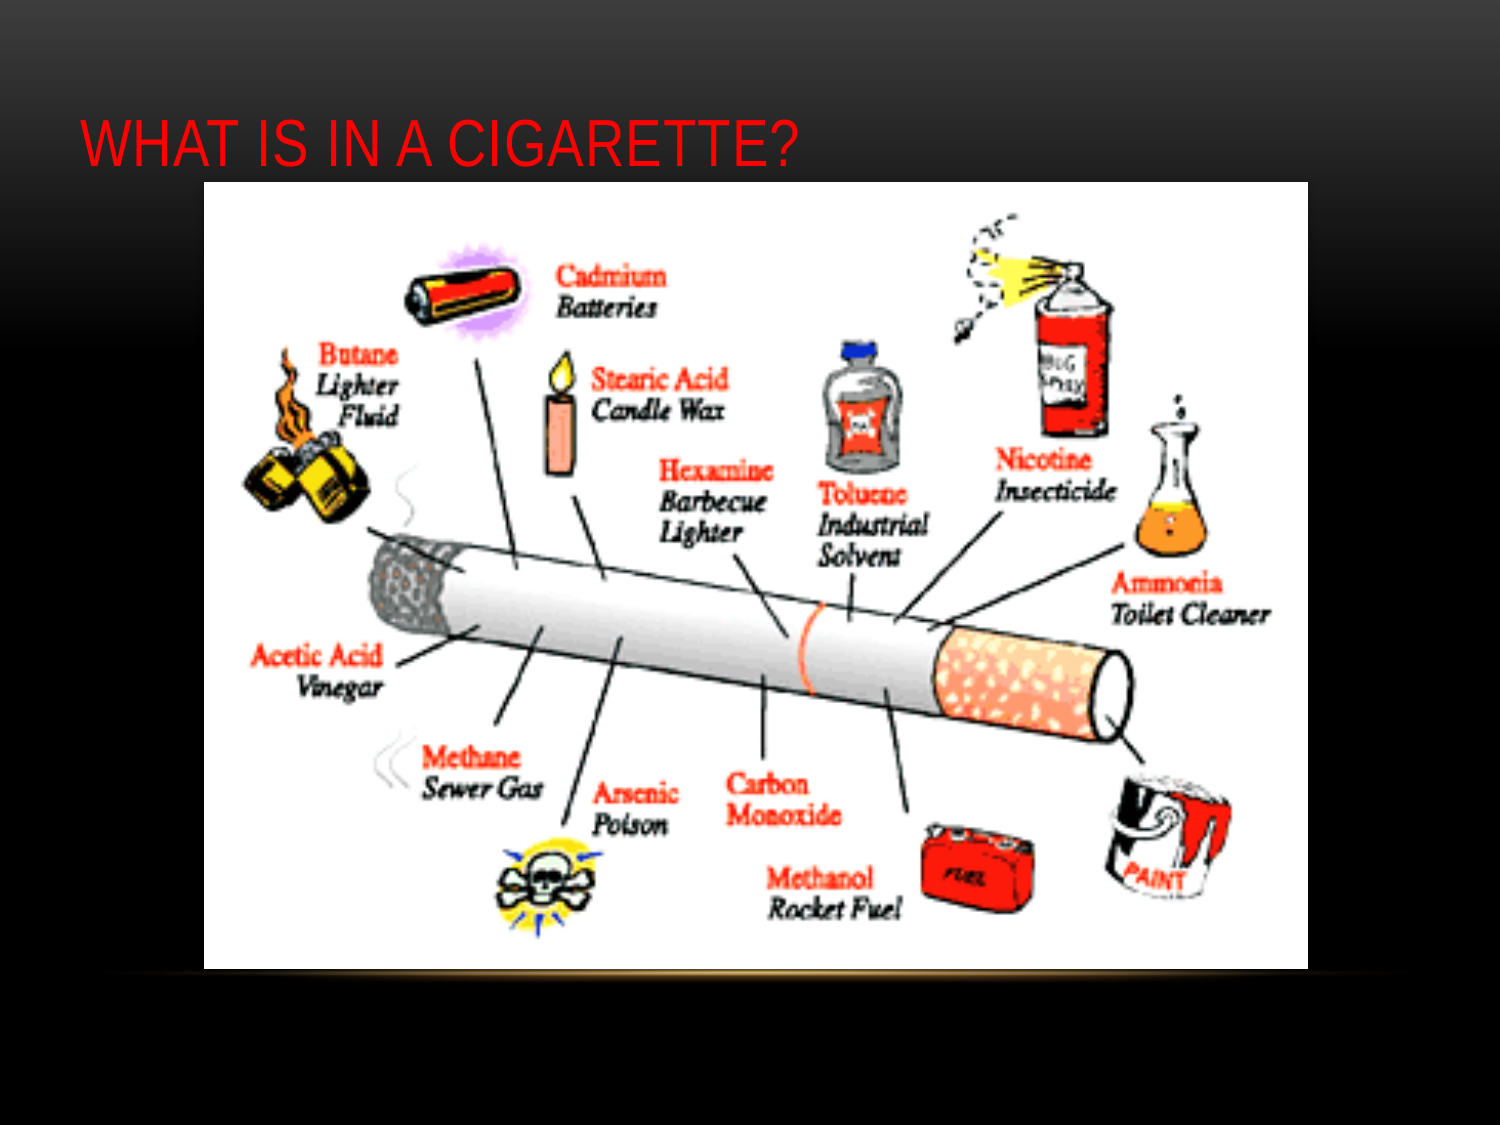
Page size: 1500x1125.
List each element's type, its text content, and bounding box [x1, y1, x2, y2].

title what is in a cigarette? [64, 0, 1351, 188]
picture [0, 0, 1500, 1125]
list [218, 195, 1294, 955]
